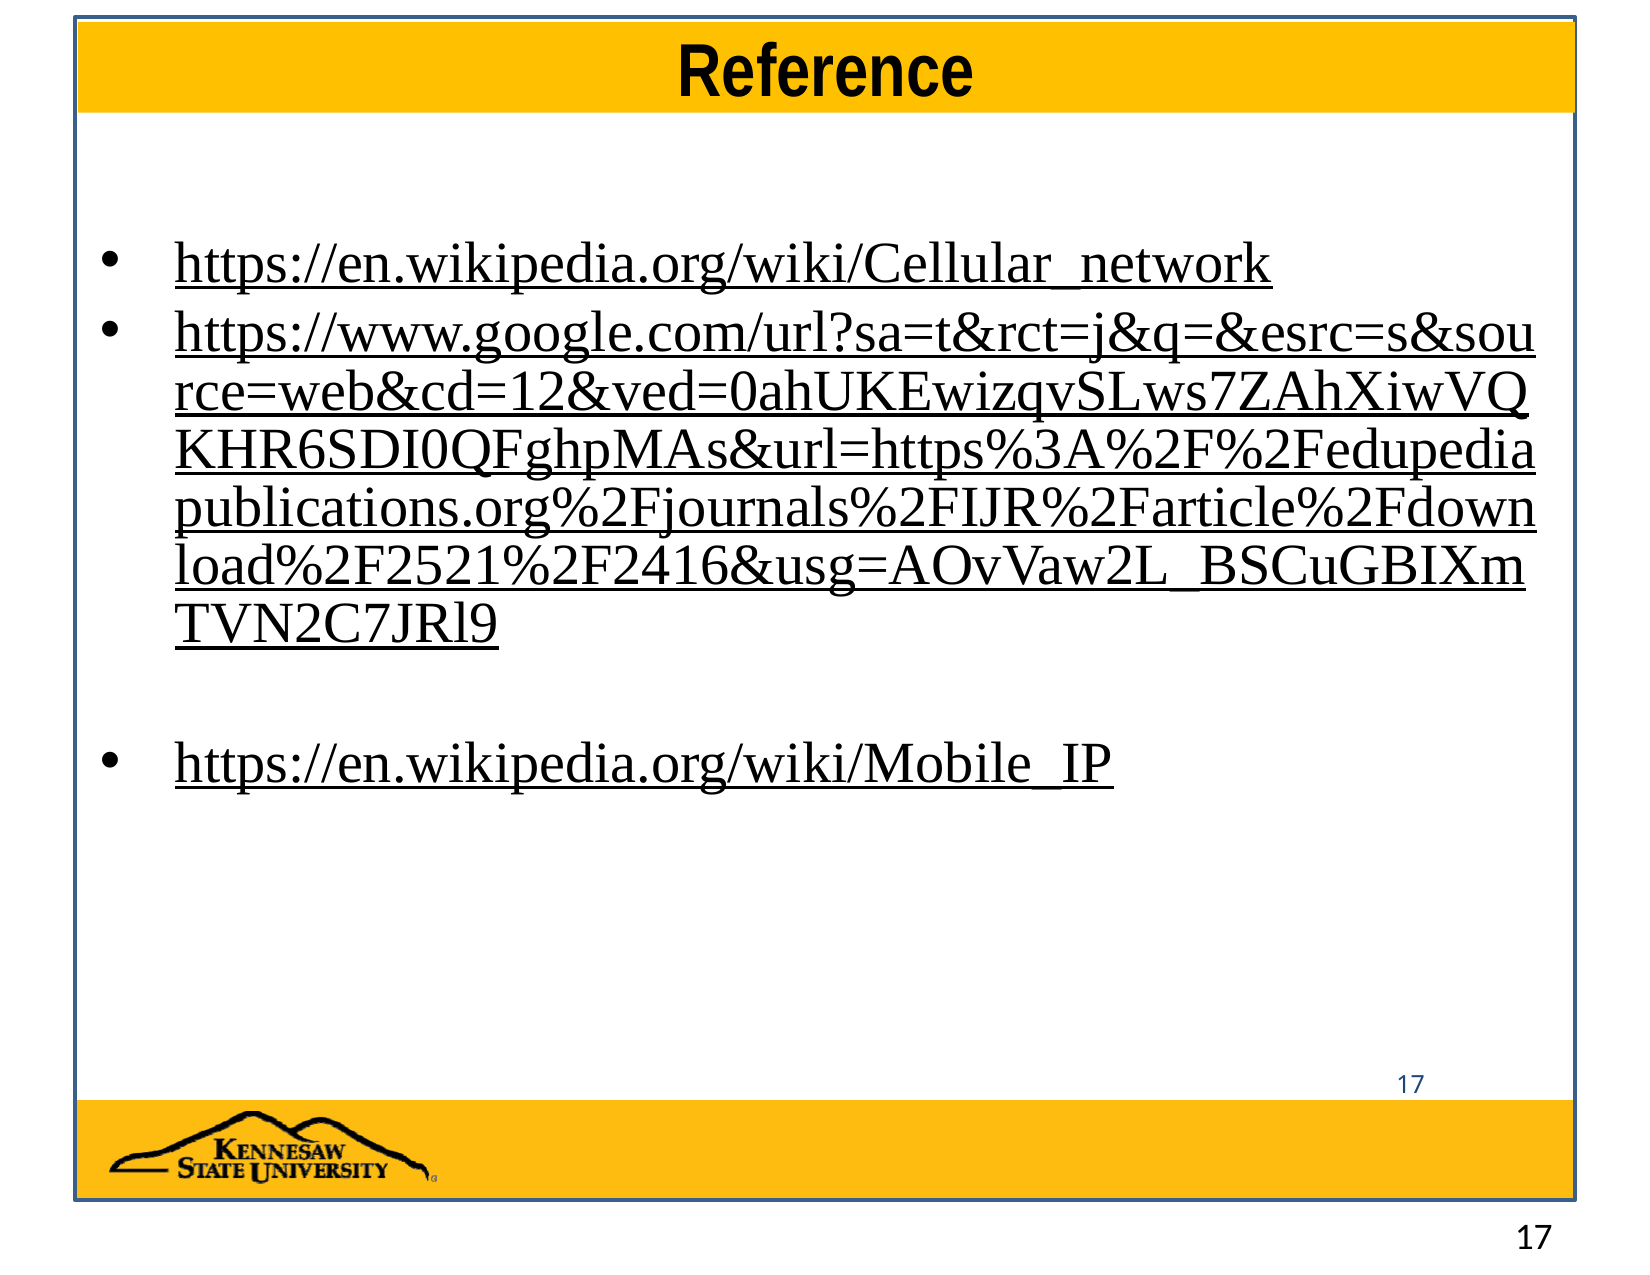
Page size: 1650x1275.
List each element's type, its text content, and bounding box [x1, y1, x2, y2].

picture [108, 1111, 437, 1184]
slide_number 17 [1299, 1042, 1425, 1103]
list https://en.wikipedia.org/wiki/Cellular_network https://www.google.com/url?sa=t&rct=j&q=&esrc=s&source=web&cd=12&ved=0ahUKEwizqvSLws7ZAhXiwVQKHR6SDI0QFghpMAs&url=https%3A%2F%2Fedupediapublications.org%2Fjournals%2FIJR%2Farticle%2Fdownload%2F2521%2F2416&usg=AOvVaw2L_BSCuGBIXmTVN2C7JRl9 https://en.wikipedia.org/wiki/Mobile_IP [99, 223, 1550, 1032]
title Reference [77, 21, 1575, 113]
